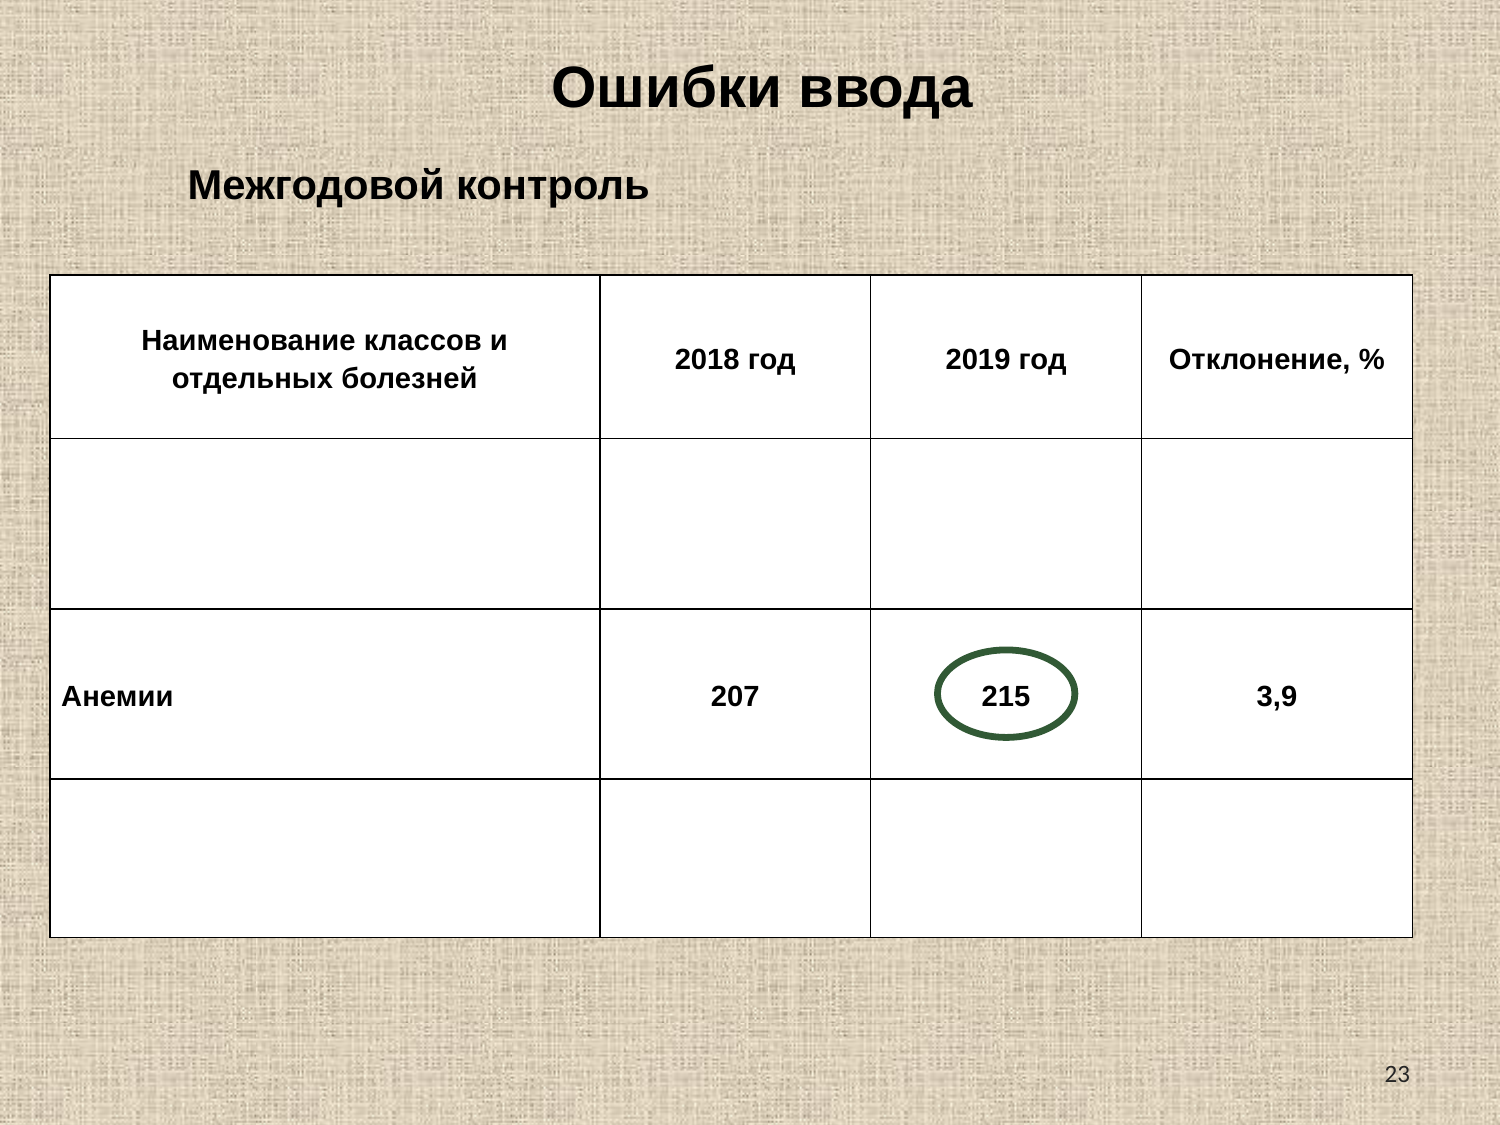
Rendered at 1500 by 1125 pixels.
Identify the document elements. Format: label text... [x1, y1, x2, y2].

table_cell 3,9 [1142, 610, 1412, 778]
table_cell [1142, 439, 1412, 608]
table_cell [1142, 780, 1412, 937]
text_box [935, 647, 1078, 740]
table_cell 207 [601, 610, 870, 778]
picture [0, 0, 1500, 1125]
table_header Наименование классов и отдельных болезней [51, 276, 599, 438]
table_header Отклонение, % [1142, 276, 1412, 438]
table_cell [871, 780, 1141, 937]
table_cell [871, 439, 1141, 608]
title Ошибки ввода [87, 37, 1438, 130]
table_cell [601, 780, 870, 937]
table_cell [601, 439, 870, 608]
table_cell [51, 780, 599, 937]
table_header 2018 год [601, 276, 870, 438]
table_cell 215 [871, 610, 1141, 778]
text_box Межгодовой контроль [24, 149, 813, 215]
table_cell [51, 439, 599, 608]
table_header 2019 год [871, 276, 1141, 438]
table_cell Анемии [51, 610, 599, 778]
slide_number 23 [1074, 1042, 1425, 1103]
